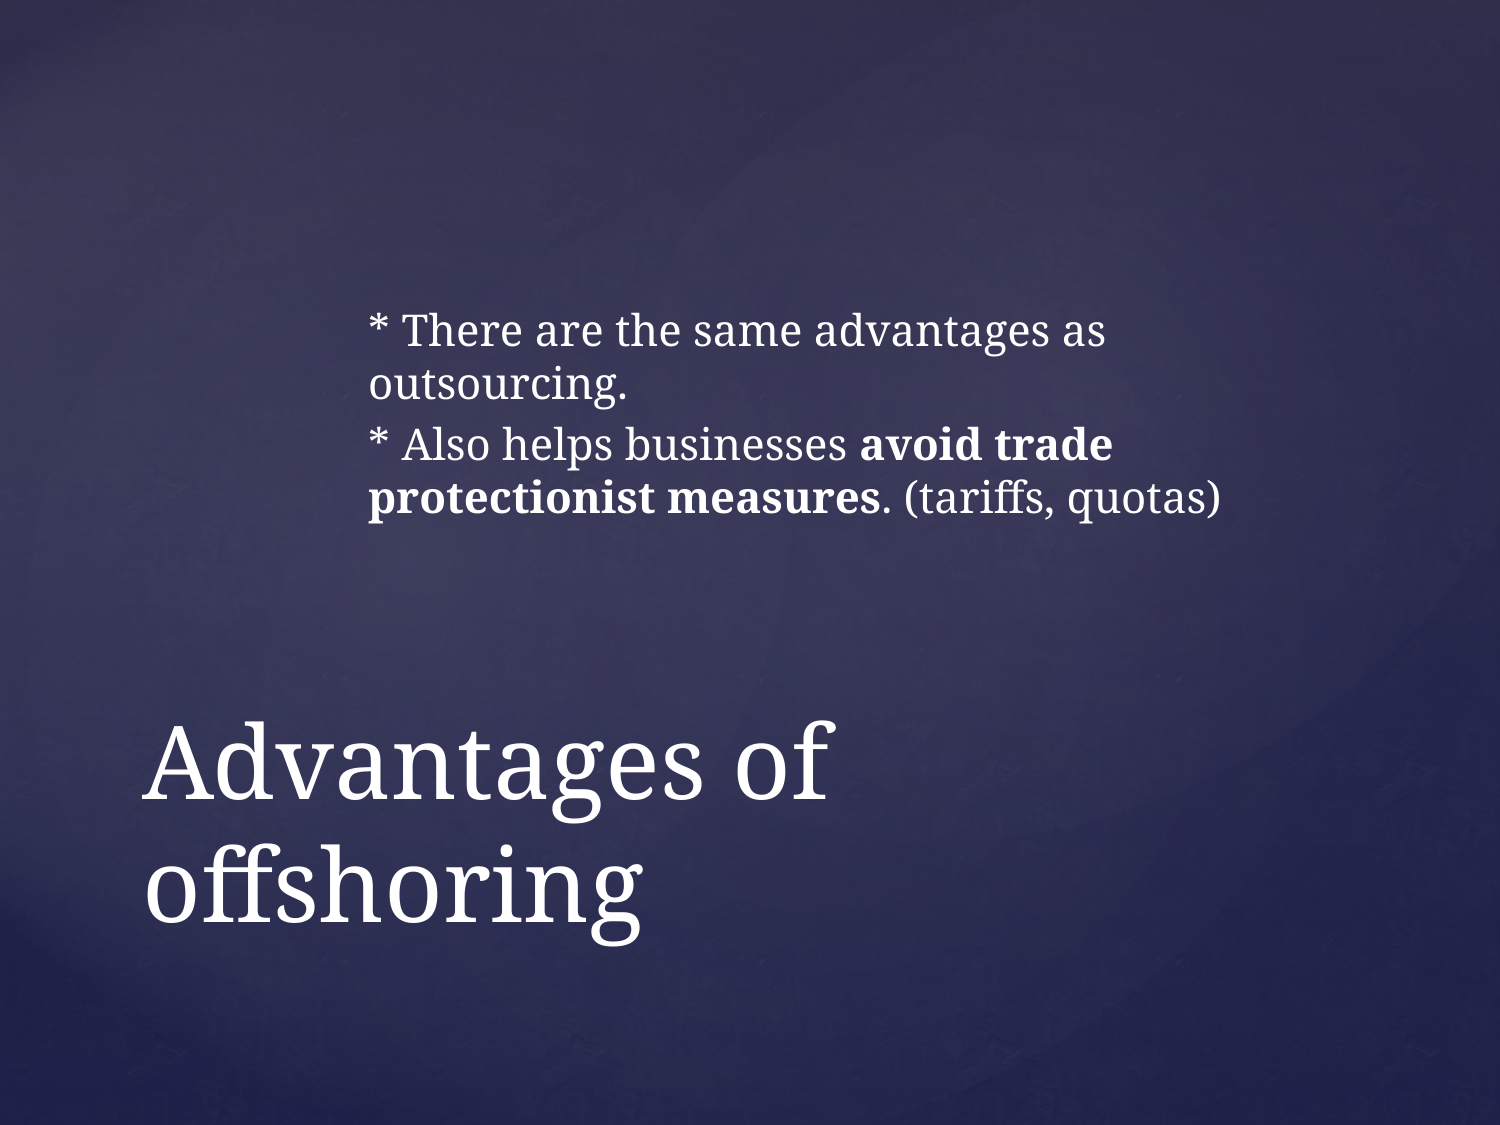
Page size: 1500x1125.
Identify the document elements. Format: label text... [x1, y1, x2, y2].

title Advantages of offshoring [127, 800, 1365, 950]
list * There are the same advantages as outsourcing. * Also helps businesses avoid trade protectionist measures. (tariffs, quotas) [350, 112, 1350, 713]
